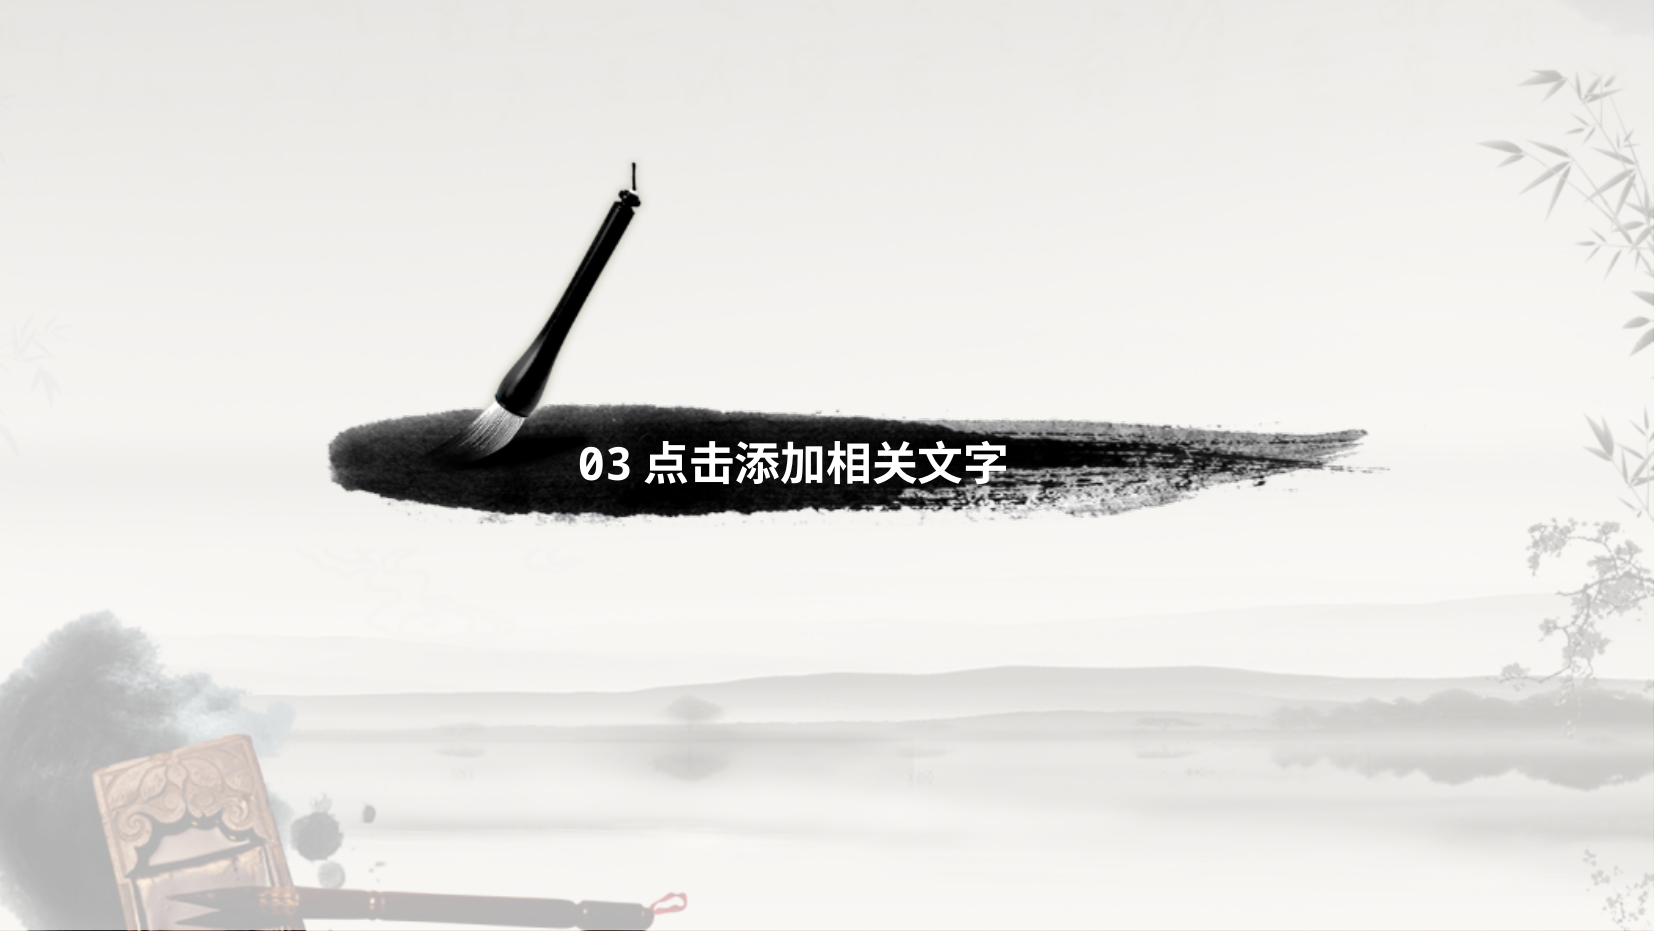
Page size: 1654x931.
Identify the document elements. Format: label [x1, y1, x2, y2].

picture [303, 136, 1426, 552]
